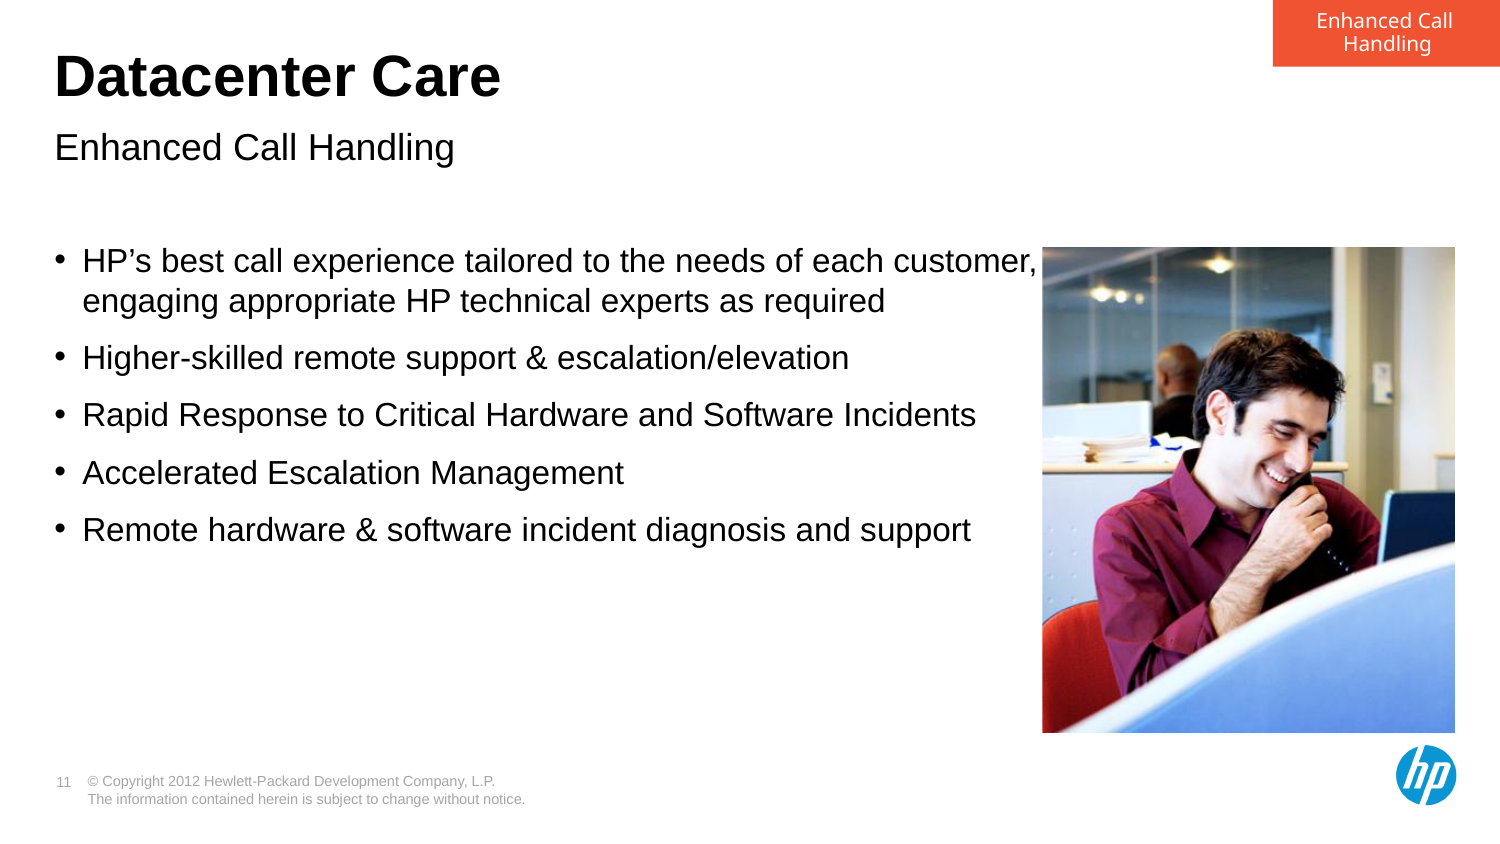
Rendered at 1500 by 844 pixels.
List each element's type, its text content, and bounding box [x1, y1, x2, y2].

list HP’s best call experience tailored to the needs of each customer, engaging appropriate HP technical experts as required Higher-skilled remote support & escalation/elevation Rapid Response to Critical Hardware and Software Incidents Accelerated Escalation Management Remote hardware & software incident diagnosis and support [54, 239, 1043, 697]
subtitle Enhanced Call Handling [54, 123, 1443, 169]
title Datacenter Care [54, 38, 1443, 110]
text_box Enhanced Call Handling [1271, 0, 1500, 69]
picture [1042, 246, 1456, 733]
picture [1395, 744, 1458, 806]
